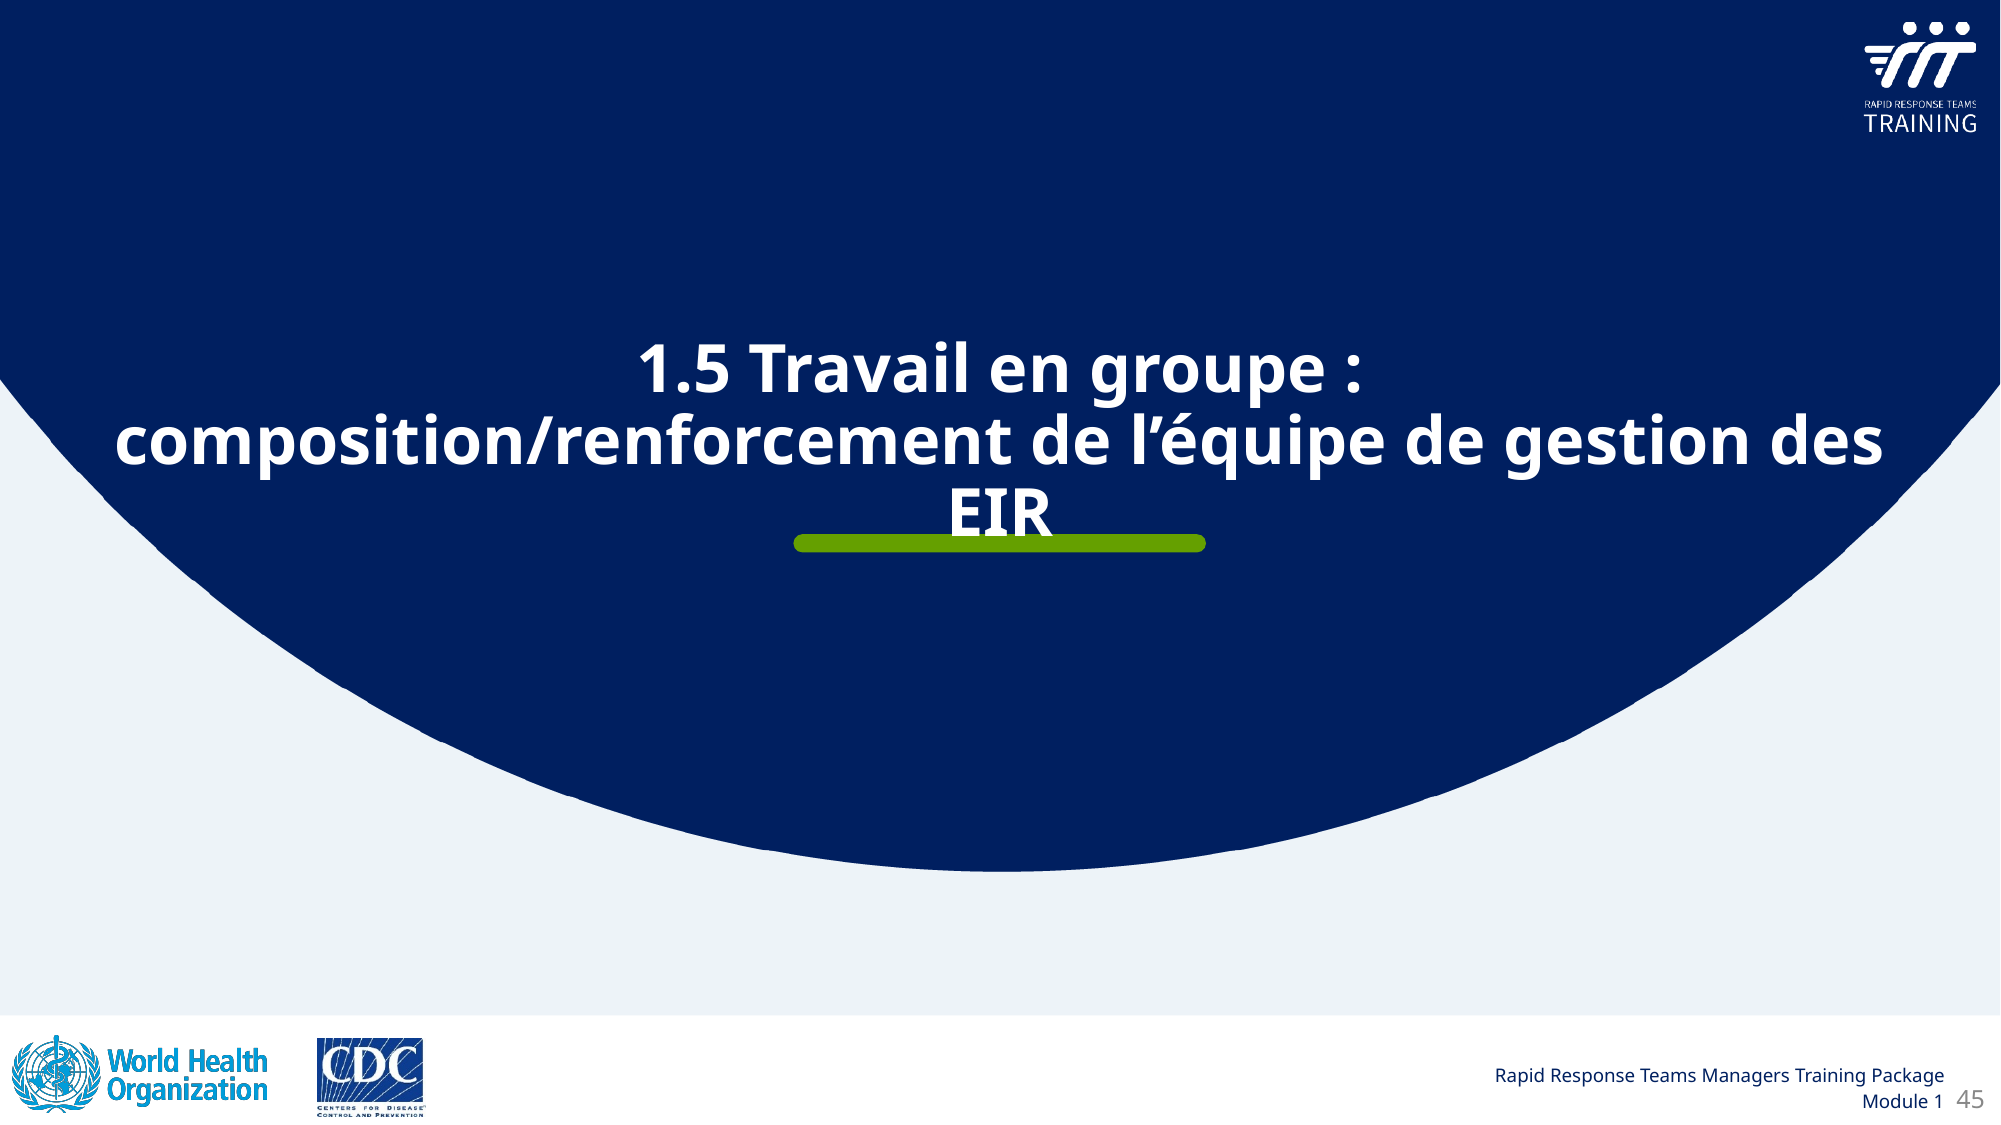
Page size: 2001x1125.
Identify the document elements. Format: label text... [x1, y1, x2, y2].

picture [59, 1035, 267, 1113]
picture [34, 1054, 43, 1078]
list 1.5 Travail en groupe : composition/renforcement de l’équipe de gestion des EIR [68, 288, 1932, 597]
picture [30, 1083, 37, 1091]
picture [46, 1056, 54, 1062]
picture [0, 0, 2001, 904]
picture [22, 1062, 26, 1077]
picture [40, 1062, 47, 1070]
picture [50, 1108, 62, 1113]
picture [71, 1053, 90, 1091]
picture [12, 1035, 54, 1068]
text_box 45 [1557, 1075, 1993, 1121]
picture [12, 1083, 48, 1113]
picture [36, 1088, 78, 1105]
picture [24, 1054, 36, 1087]
picture [317, 1038, 426, 1117]
